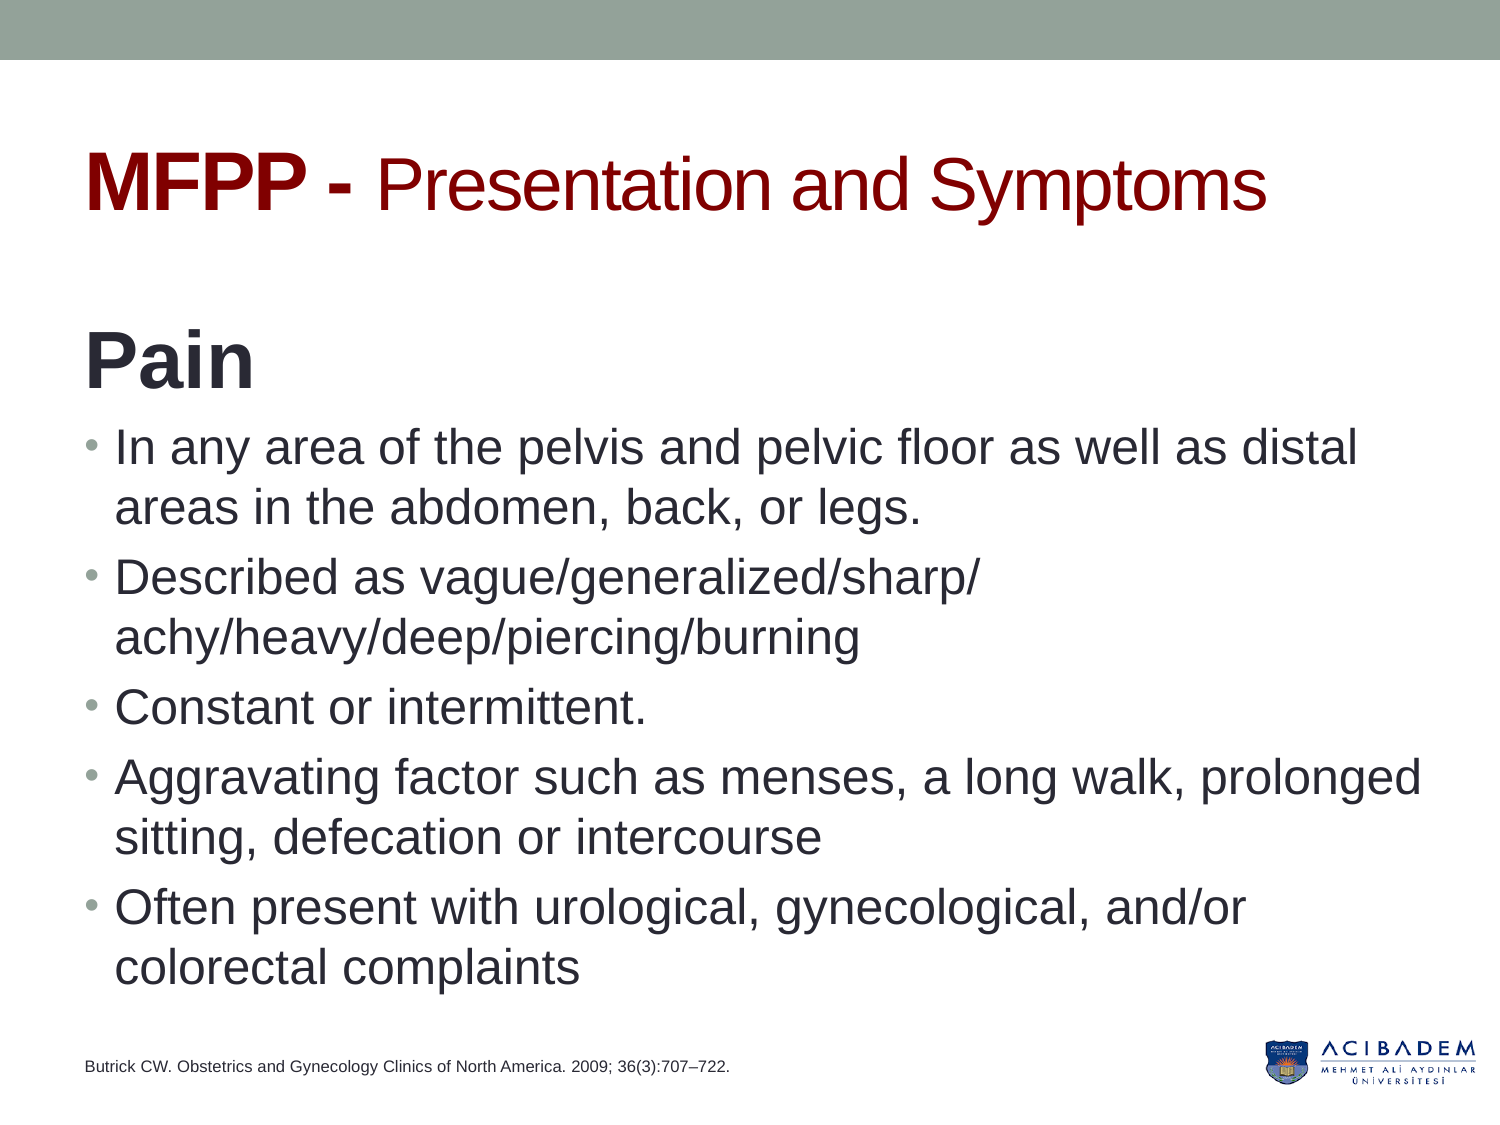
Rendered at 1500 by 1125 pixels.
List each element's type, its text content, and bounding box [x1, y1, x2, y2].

list Pain In any area of the pelvis and pelvic floor as well as distal areas in the abdomen, back, or legs. Described as vague/generalized/sharp/ achy/heavy/deep/piercing/burning Constant or intermittent. Aggravating factor such as menses, a long walk, prolonged sitting, defecation or intercourse Often present with urological, gynecological, and/or colorectal complaints [69, 299, 1454, 1005]
picture [1247, 1015, 1500, 1125]
text_box Butrick CW. Obstetrics and Gynecology Clinics of North America. 2009; 36(3):707–722. [69, 1048, 752, 1125]
title MFPP - Presentation and Symptoms [69, 82, 1476, 272]
